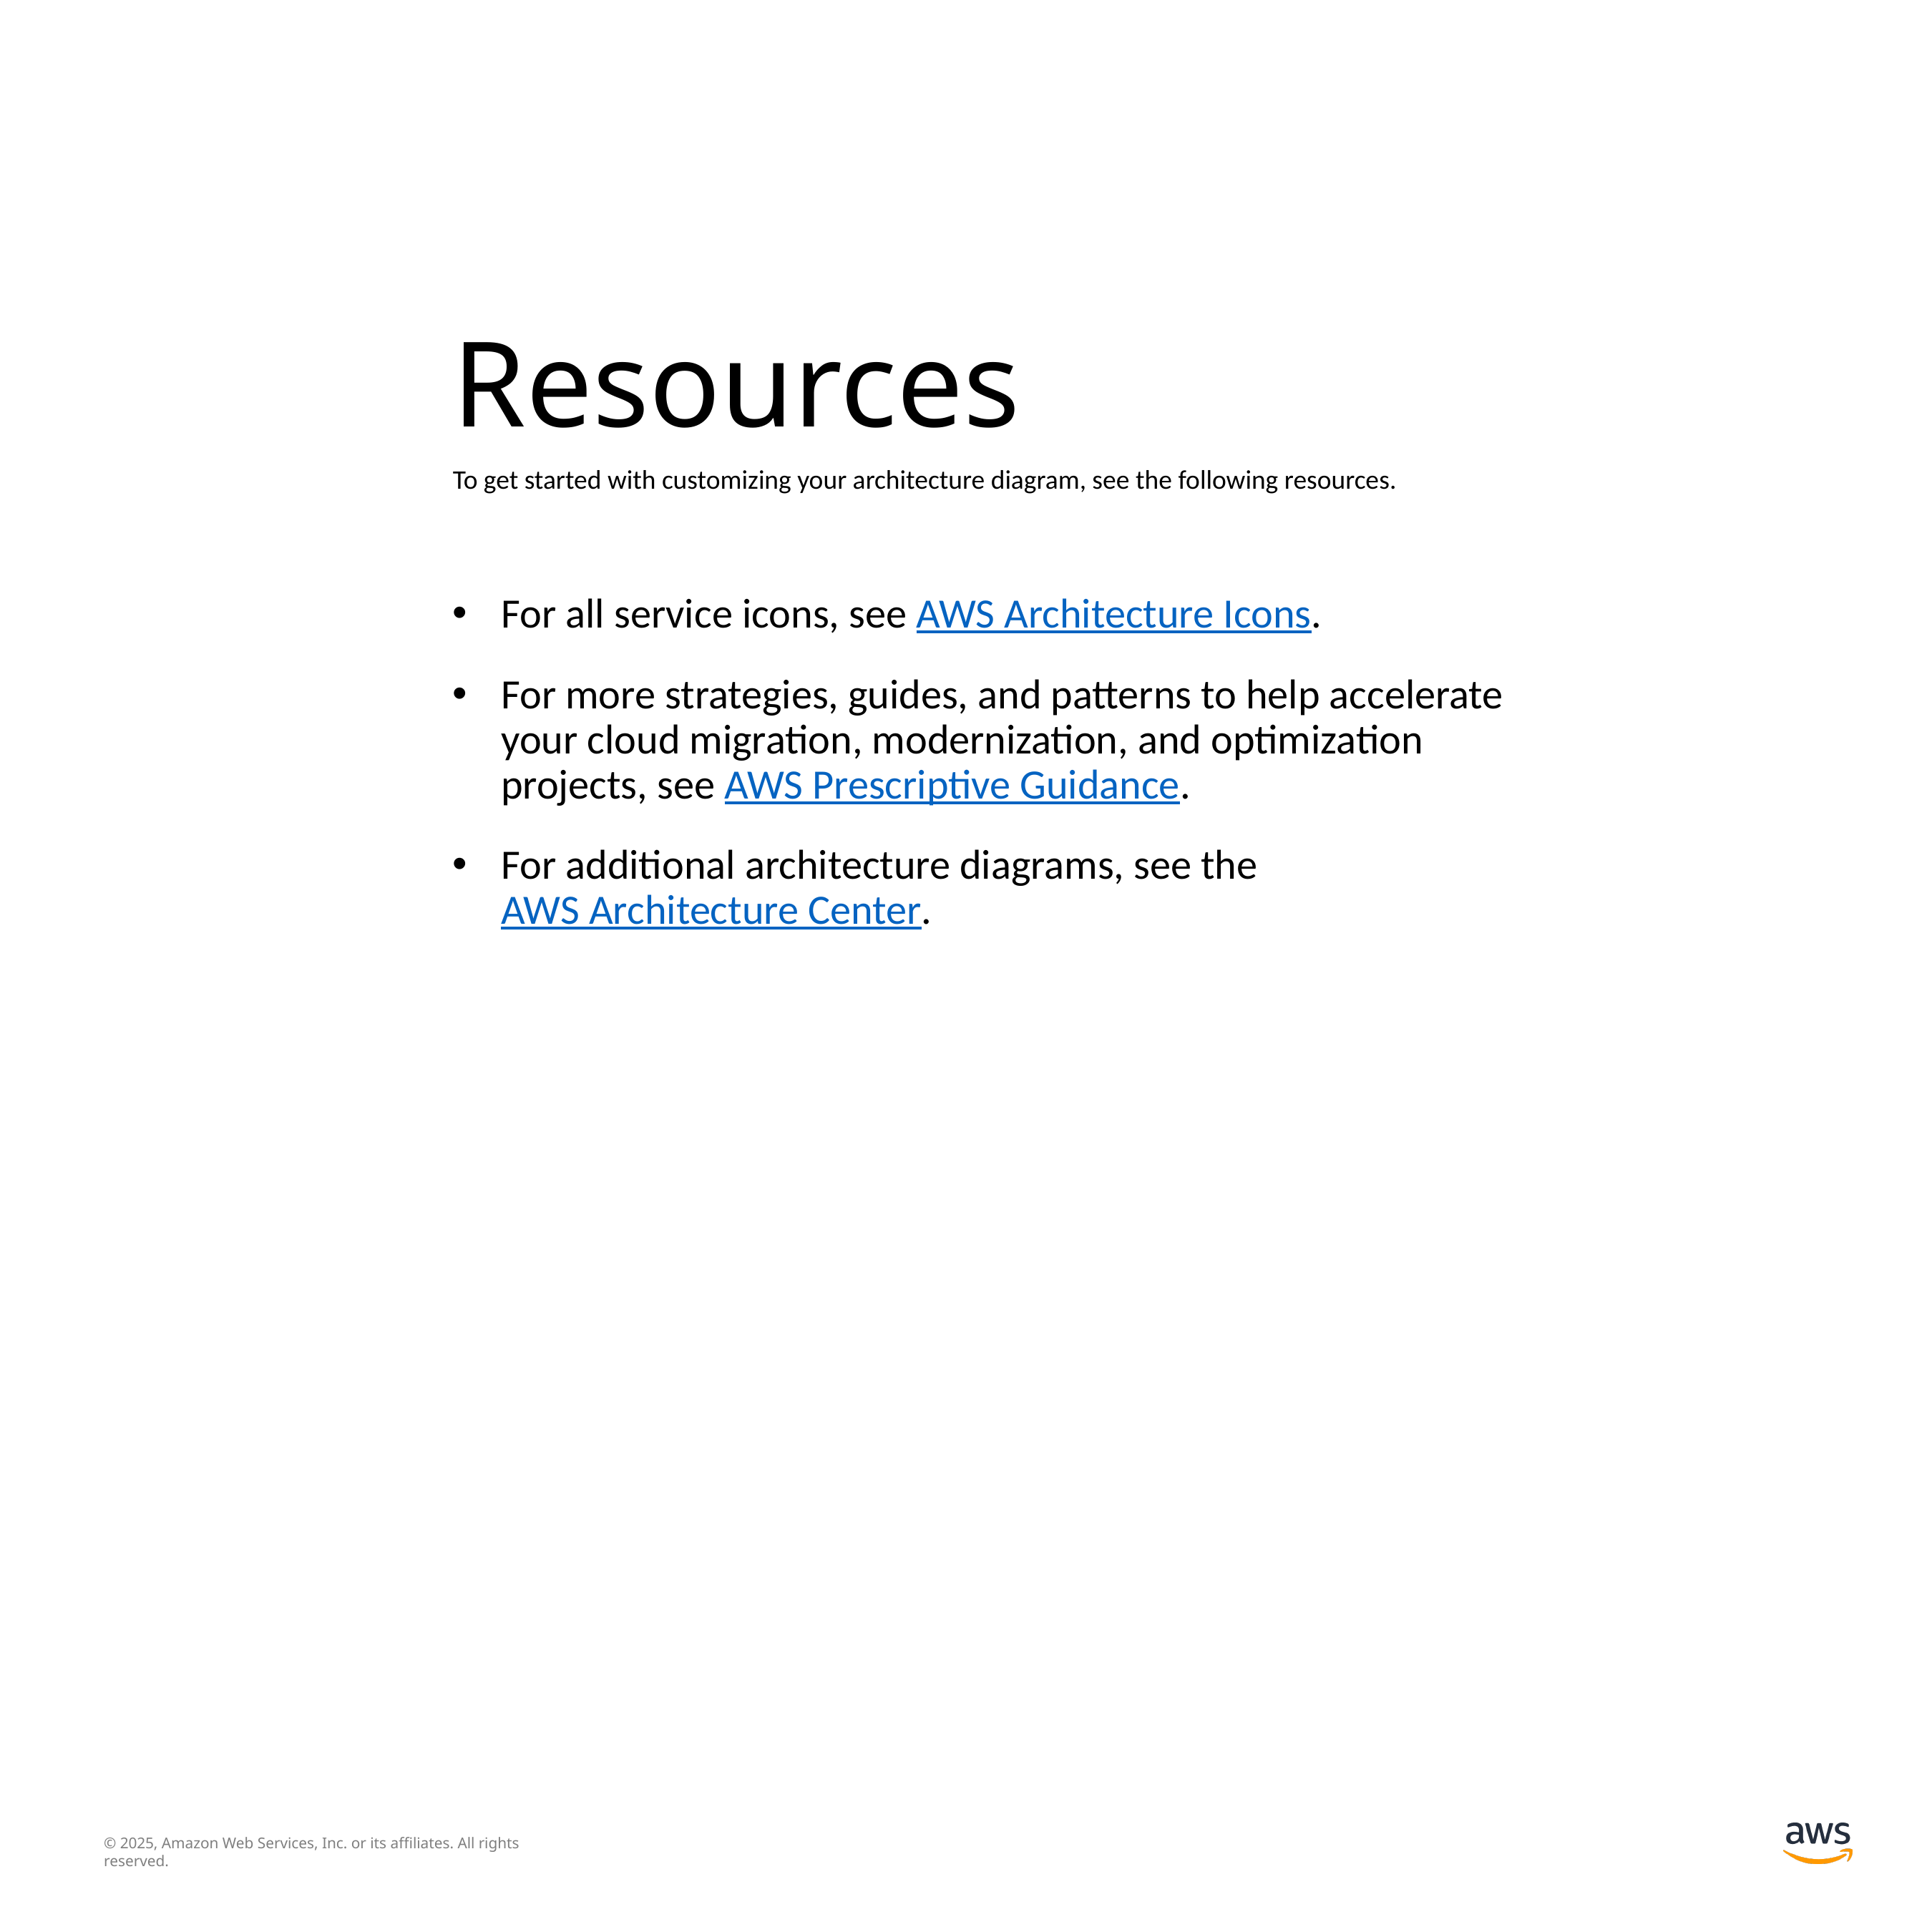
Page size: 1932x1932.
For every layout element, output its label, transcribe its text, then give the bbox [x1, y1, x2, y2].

picture [1783, 1823, 1853, 1864]
text_box To get started with customizing your architecture diagram, see the following resources. [442, 457, 1488, 500]
text_box For all service icons, see AWS Architecture Icons. For more strategies, guides, and patterns to help accelerate your cloud migration, modernization, and optimization projects, see AWS Prescriptive Guidance. For additional architecture diagrams, see the AWS Architecture Center. [442, 586, 1553, 1336]
text_box Resources [442, 319, 1553, 424]
